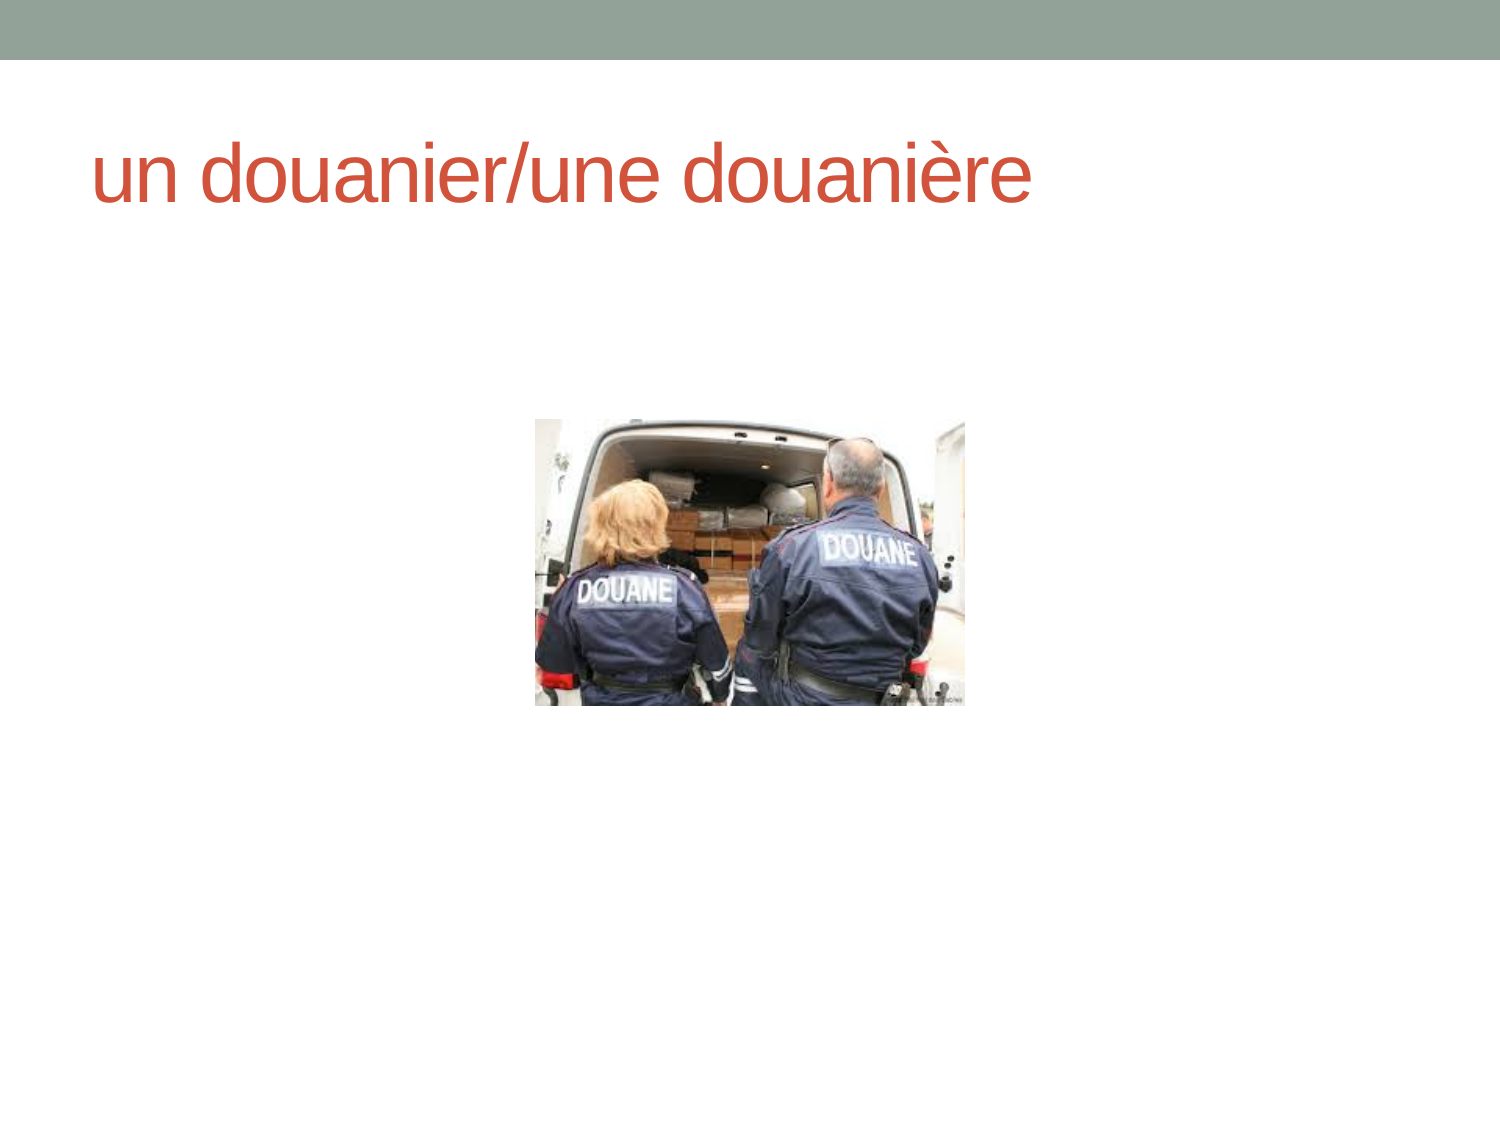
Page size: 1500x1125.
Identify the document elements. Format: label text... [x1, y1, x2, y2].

title un douanier/une douanière [75, 87, 1425, 250]
picture [534, 419, 965, 706]
